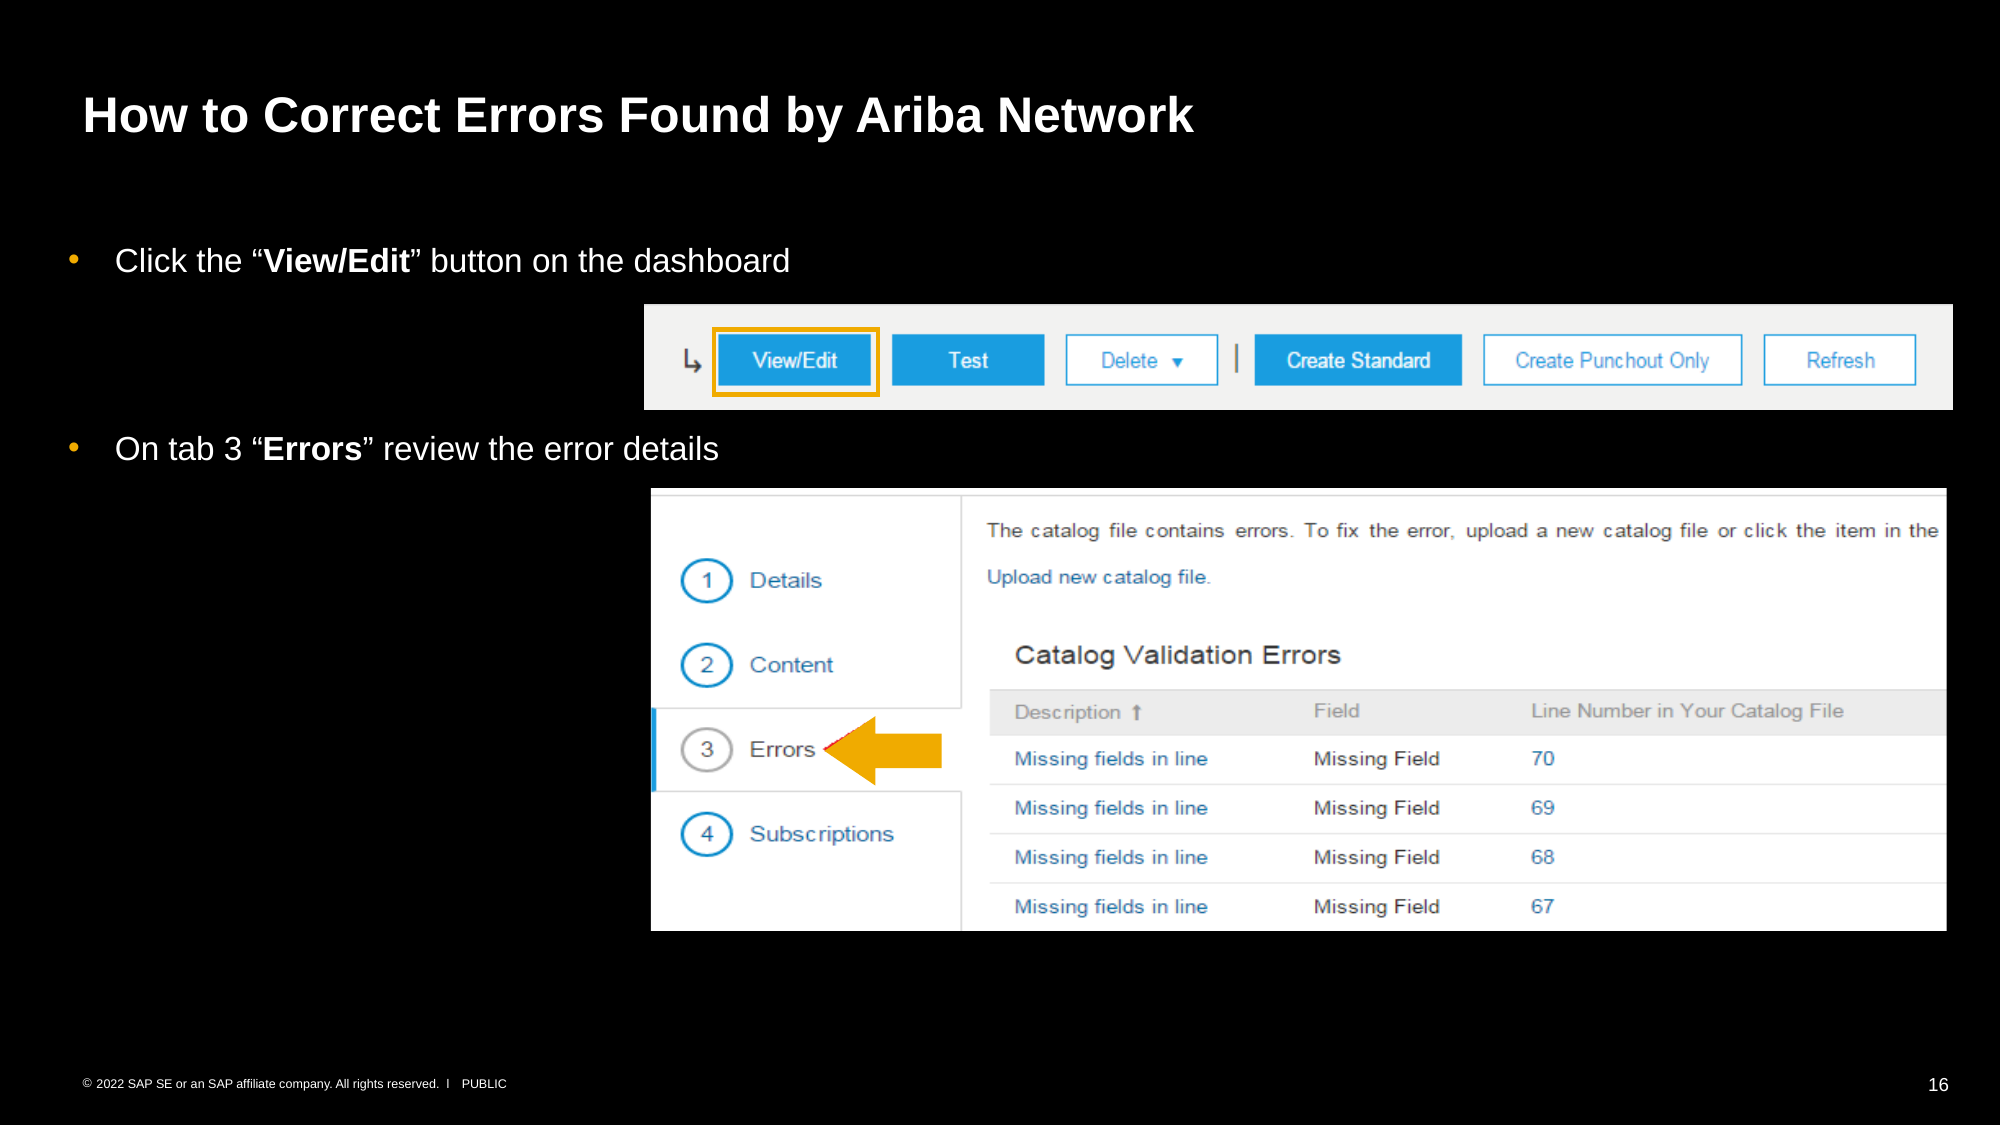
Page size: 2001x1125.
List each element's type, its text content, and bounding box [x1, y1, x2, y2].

text_box Click the “View/Edit” button on the dashboard [53, 231, 1947, 287]
title How to Correct Errors Found by Ariba Network [82, 82, 1918, 144]
text_box On tab 3 “Errors” review the error details [53, 419, 1054, 475]
picture [644, 303, 1954, 410]
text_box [650, 488, 1948, 931]
